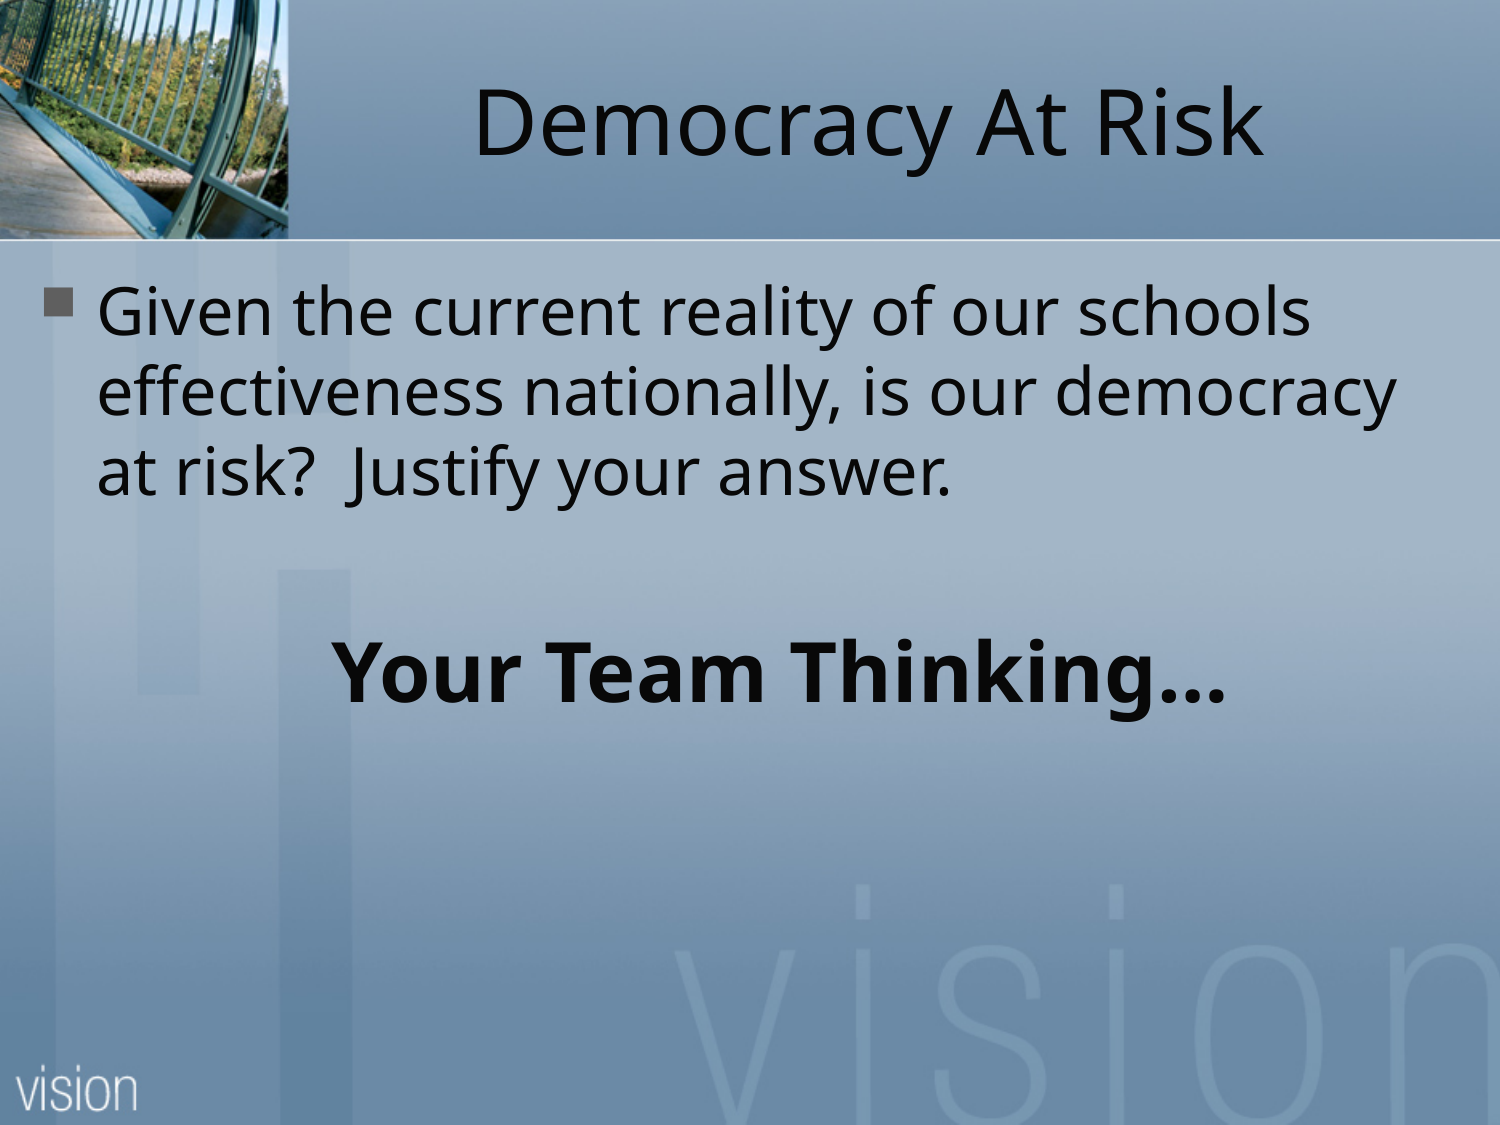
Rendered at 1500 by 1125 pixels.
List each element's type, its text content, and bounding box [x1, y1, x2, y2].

list Given the current reality of our schools effectiveness nationally, is our democracy at risk? Justify your answer. Your Team Thinking… [24, 261, 1462, 1095]
title Democracy At Risk [299, 30, 1462, 207]
picture [0, 0, 1500, 1125]
